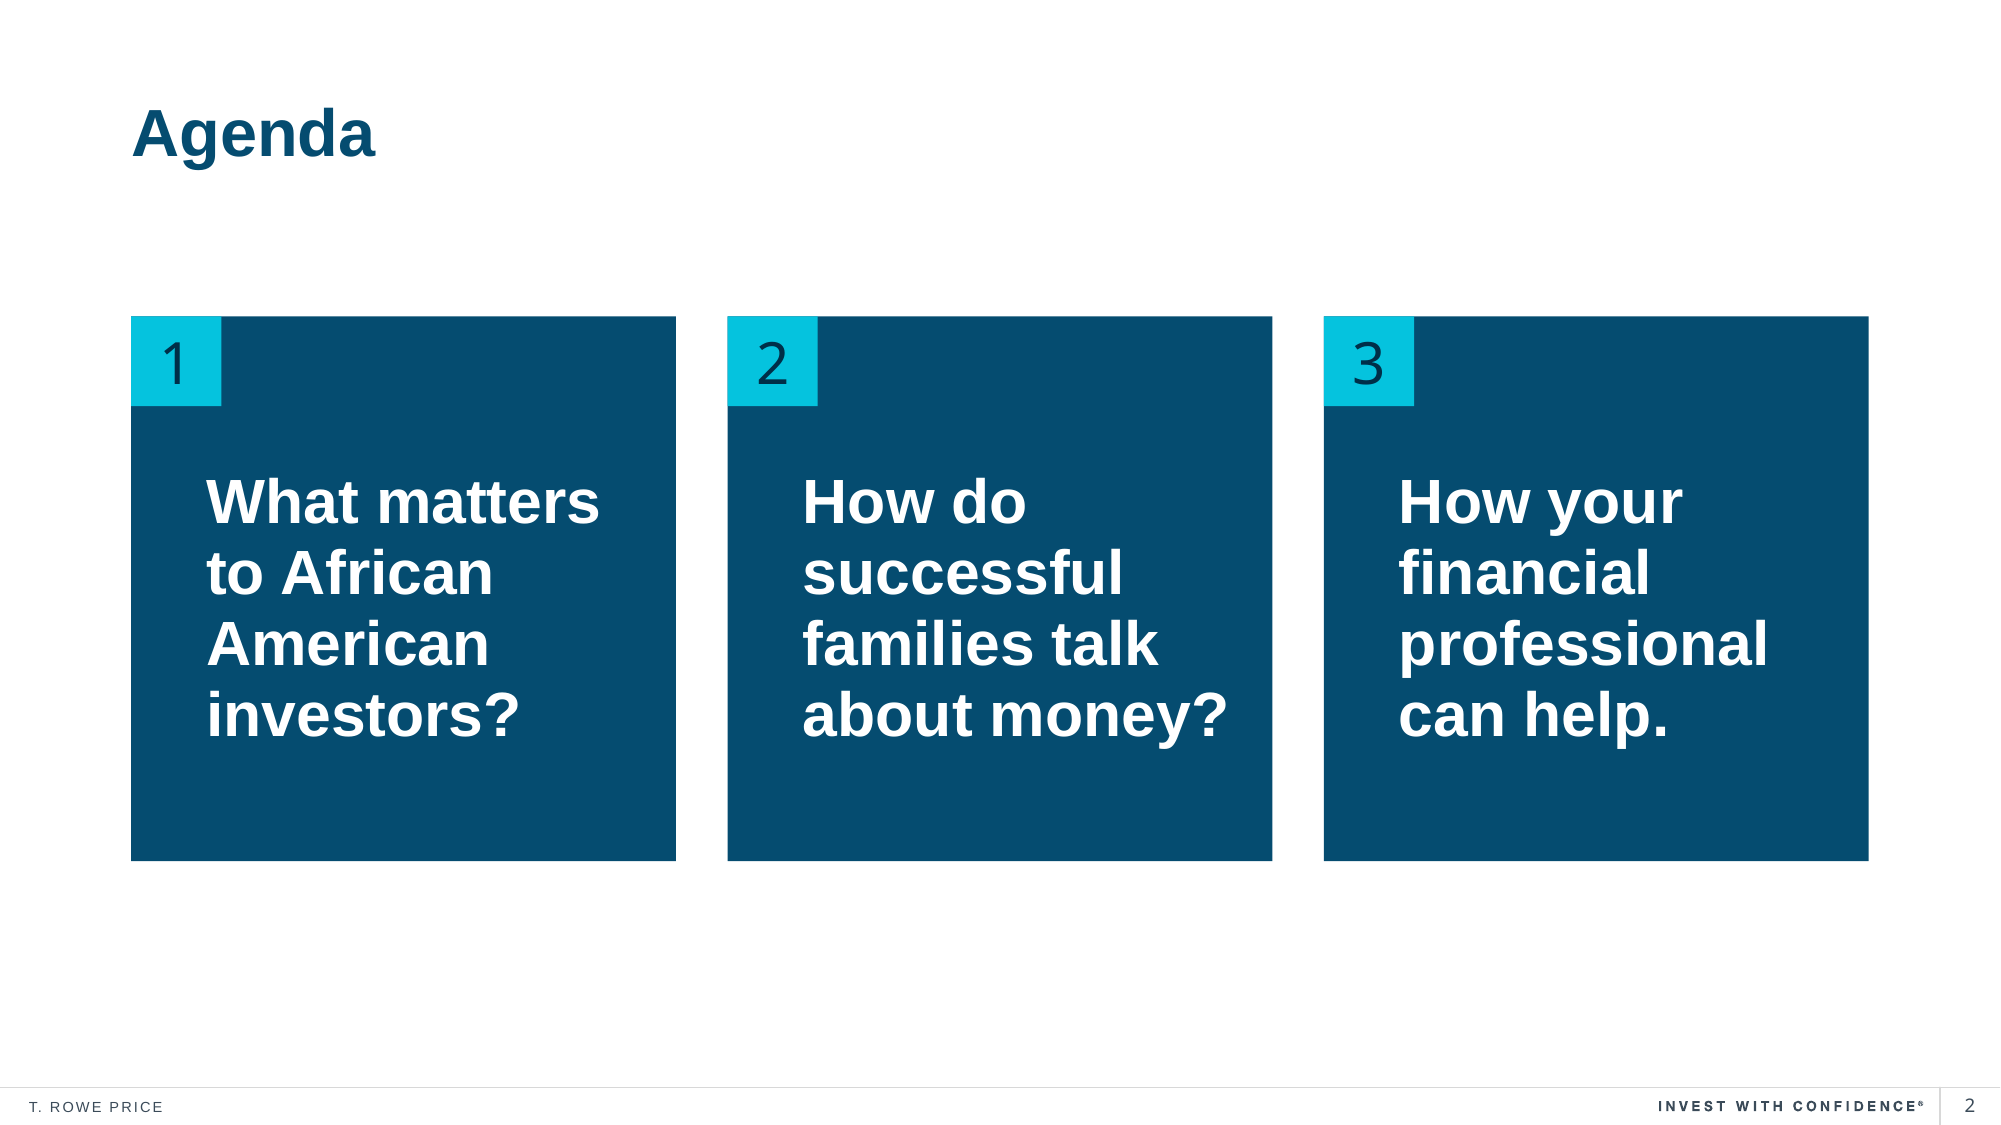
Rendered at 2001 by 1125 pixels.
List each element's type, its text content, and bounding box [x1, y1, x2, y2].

list How your financial professional can help. [1323, 316, 1869, 862]
text_box 2 [727, 315, 819, 407]
text_box 1 [130, 315, 222, 407]
text_box 3 [1323, 315, 1415, 407]
list How do successful families talk about money? [727, 316, 1273, 862]
list What matters to African American investors? [131, 316, 676, 862]
title Agenda [131, 48, 1869, 171]
